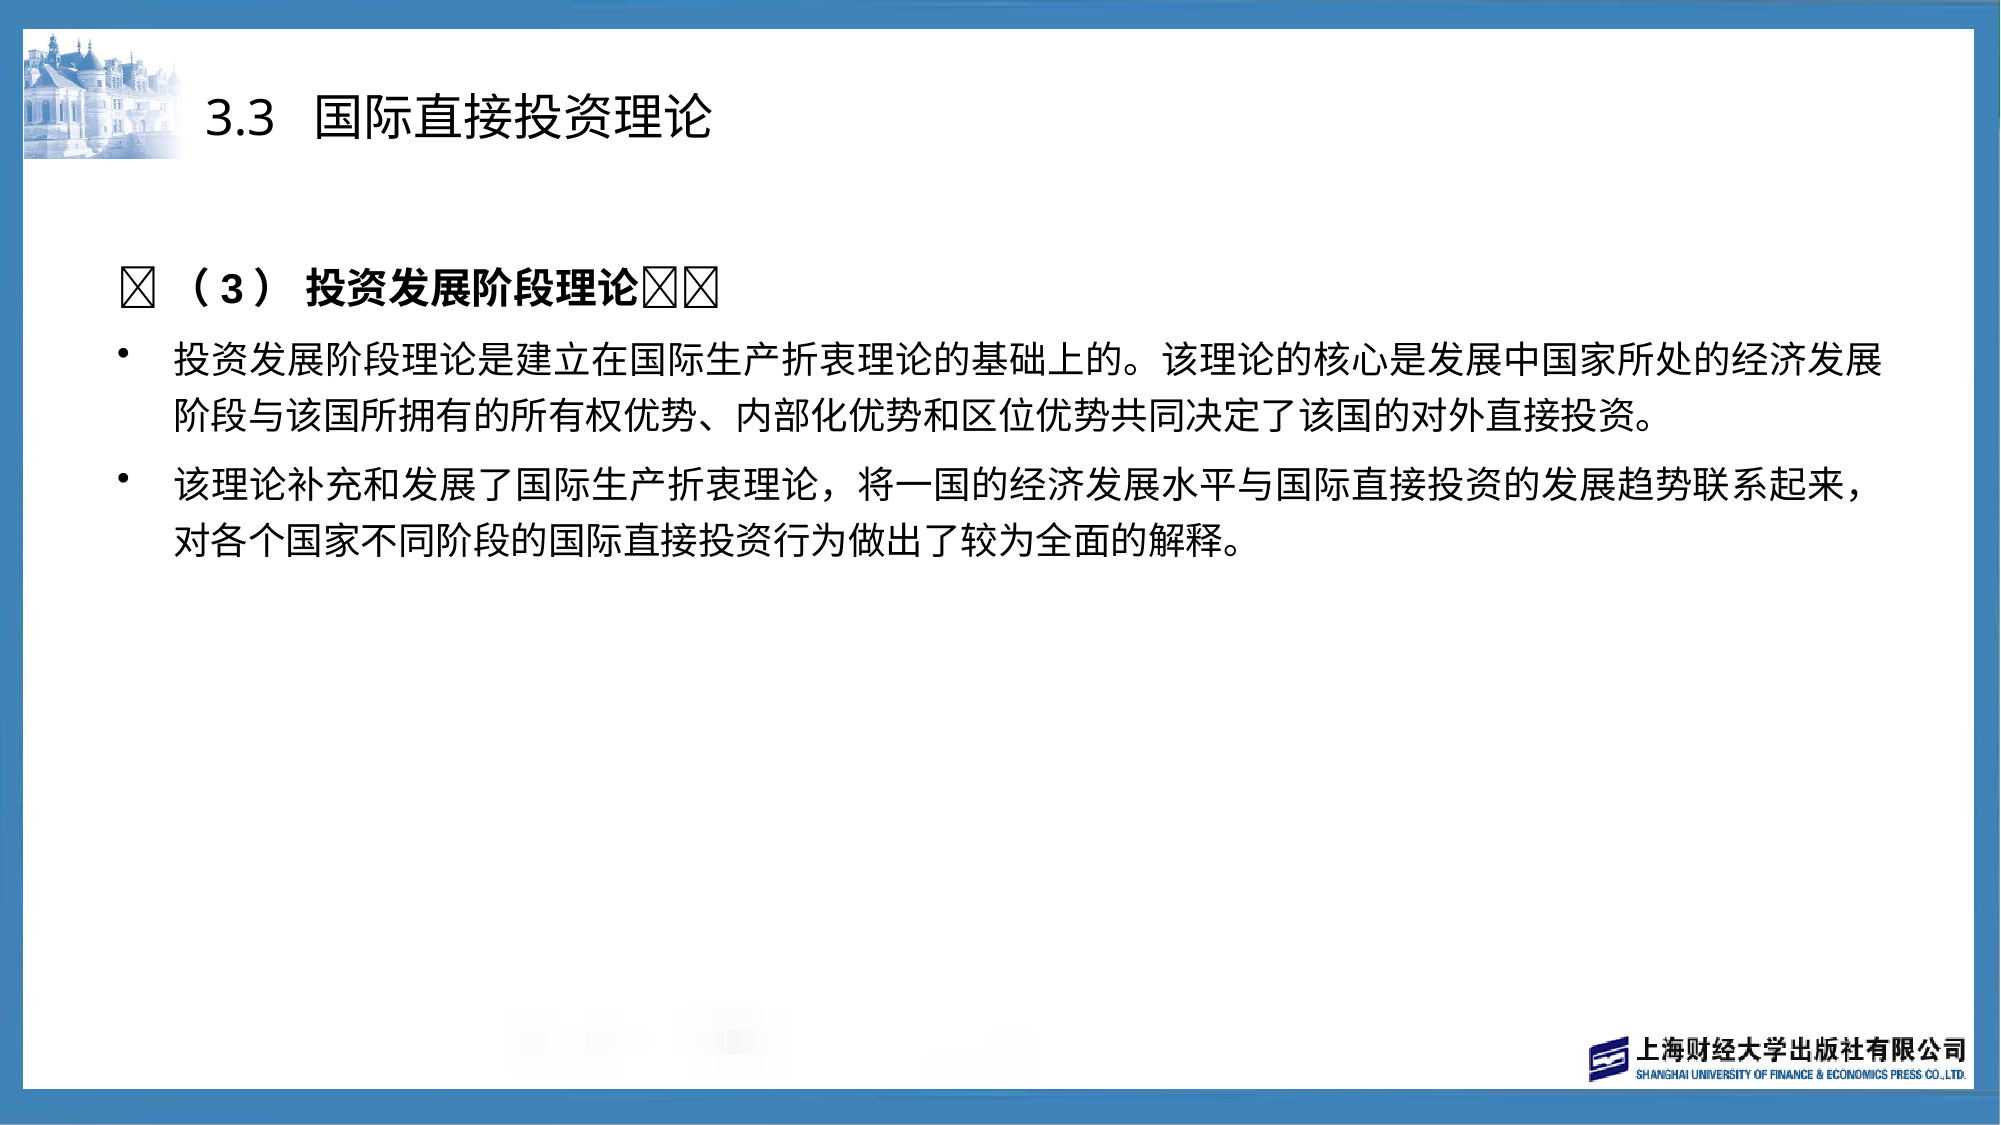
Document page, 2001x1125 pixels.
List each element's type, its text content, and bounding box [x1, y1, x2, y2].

picture [0, 0, 2001, 1125]
list （3） 投资发展阶段理论 投资发展阶段理论是建立在国际生产折衷理论的基础上的。该理论的核心是发展中国家所处的经济发展阶段与该国所拥有的所有权优势、内部化优势和区位优势共同决定了该国的对外直接投资。 该理论补充和发展了国际生产折衷理论，将一国的经济发展水平与国际直接投资的发展趋势联系起来，对各个国家不同阶段的国际直接投资行为做出了较为全面的解释。 [102, 241, 1898, 1065]
title 3.3 国际直接投资理论 [190, 64, 1547, 168]
